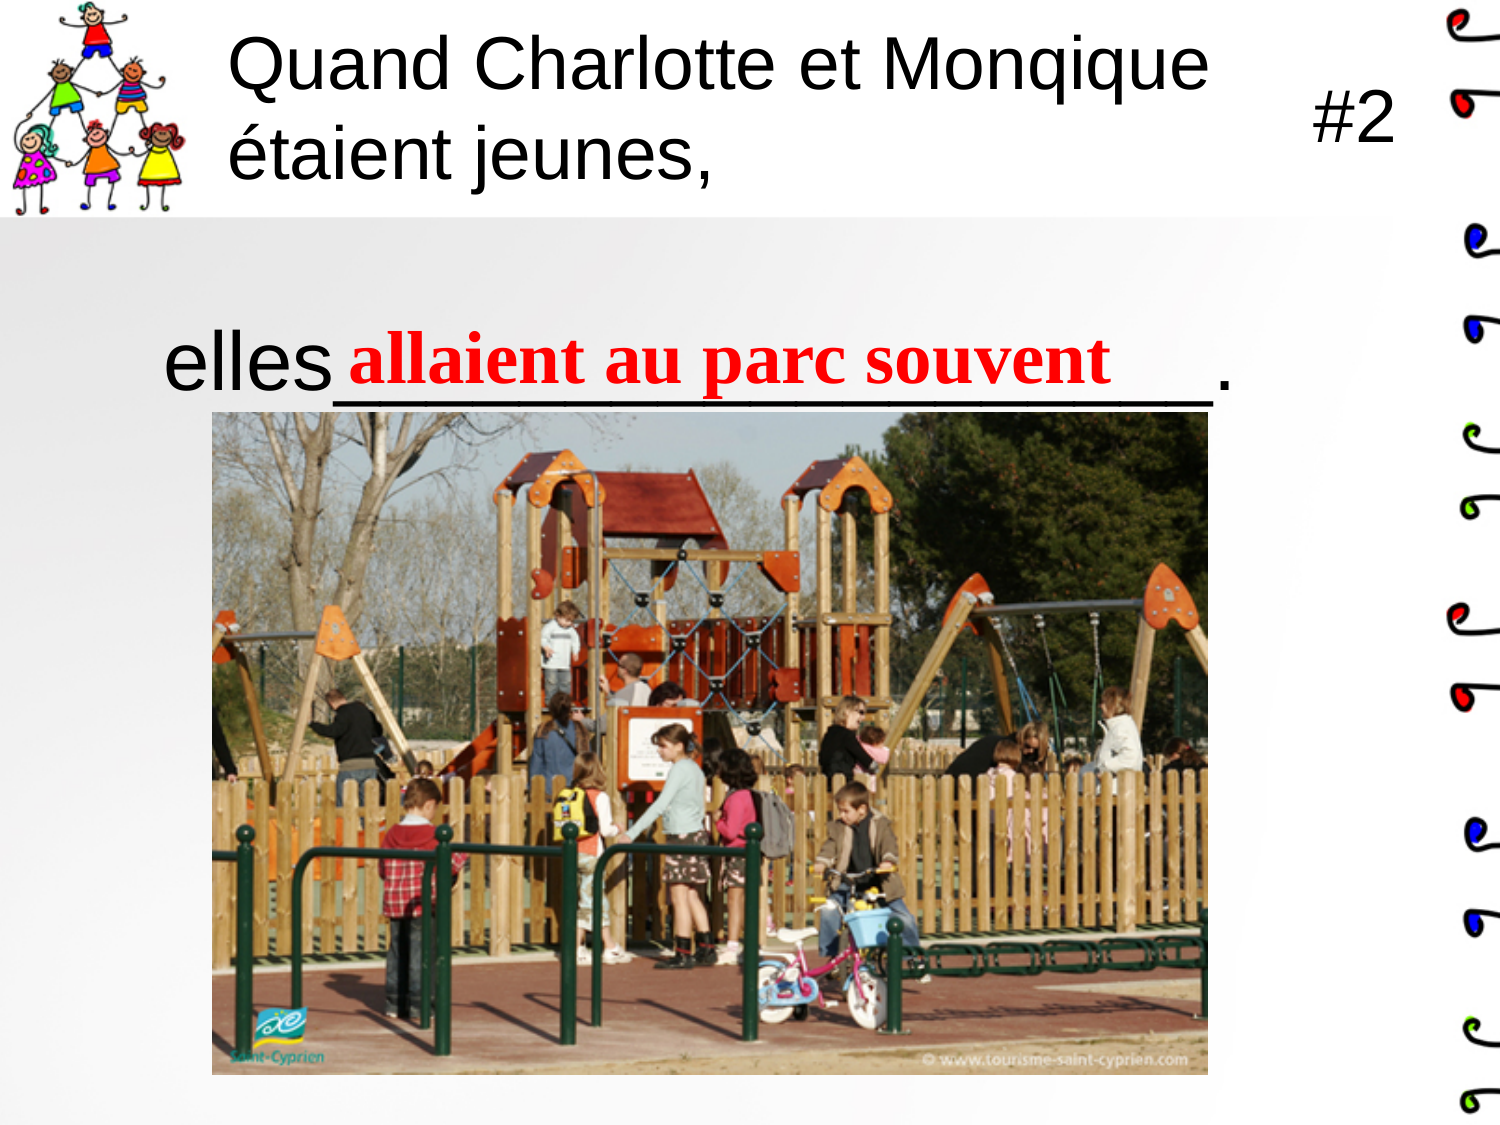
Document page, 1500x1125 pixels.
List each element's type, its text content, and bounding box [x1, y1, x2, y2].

picture [0, 0, 1500, 1125]
title Quand Charlotte et Monqique étaient jeunes, [212, 16, 1463, 192]
text_box allaient au parc souvent [333, 301, 1238, 407]
text_box #2 [441, 24, 1413, 200]
list elles___________________. [0, 299, 1401, 811]
